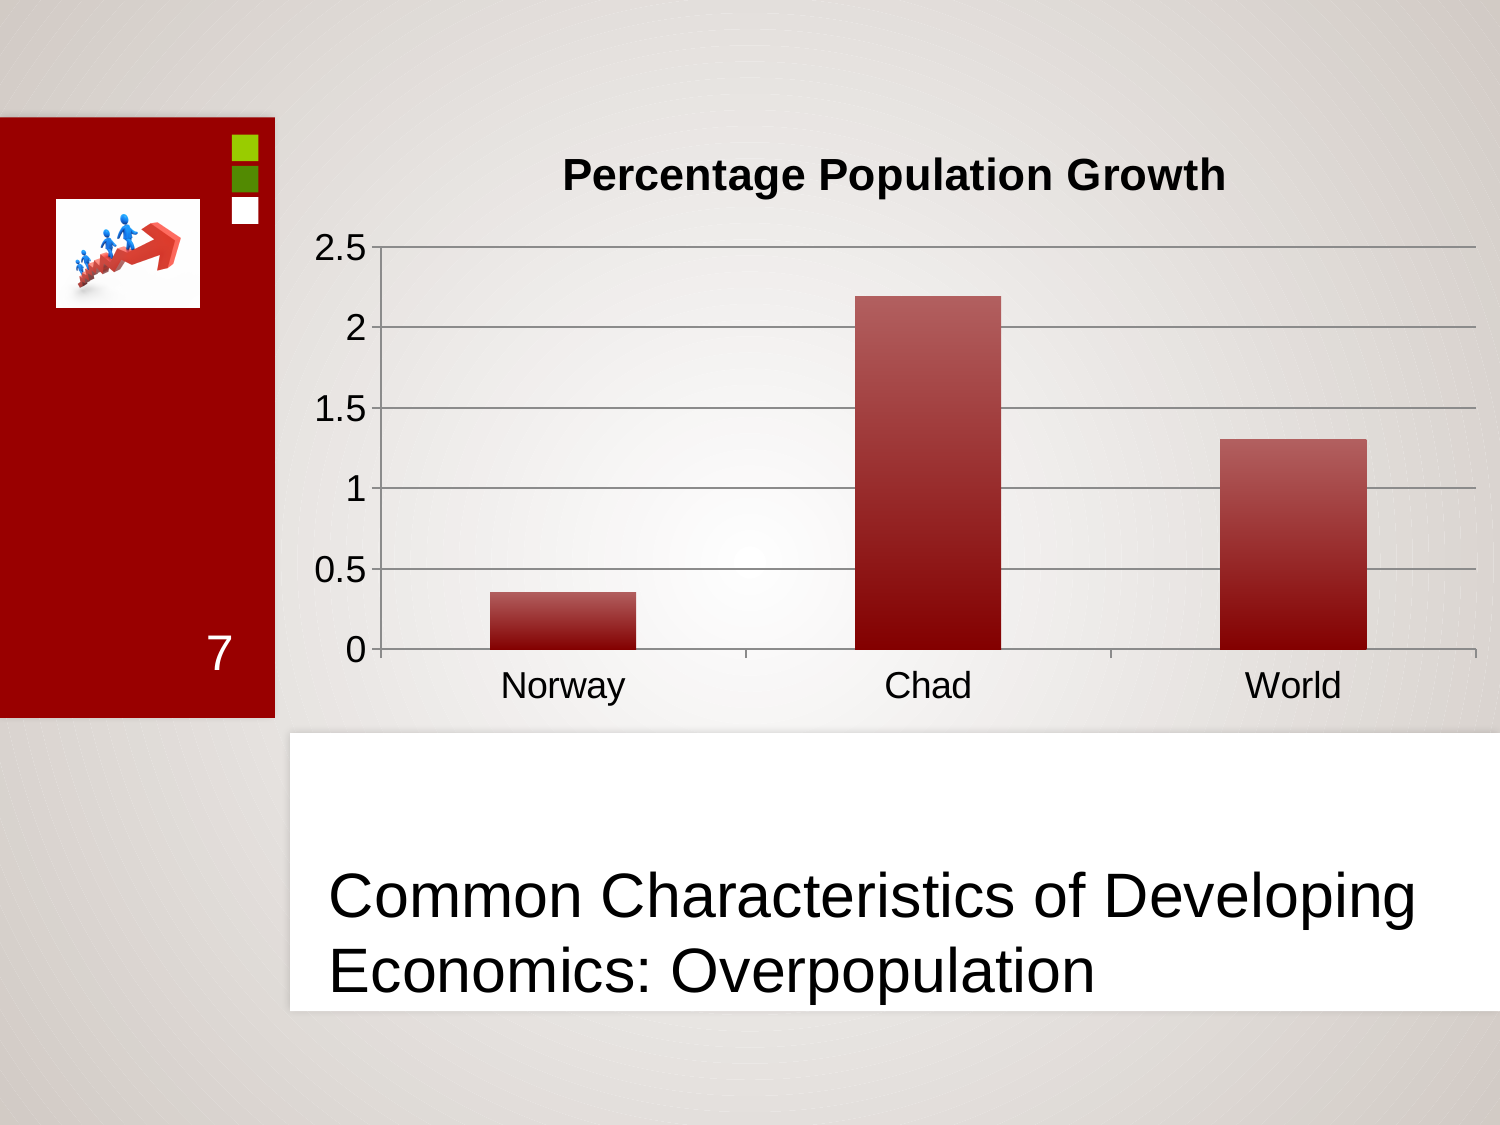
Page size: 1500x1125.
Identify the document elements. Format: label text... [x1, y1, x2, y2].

title Common Characteristics of Developing Economics: Overpopulation [313, 843, 1452, 1013]
chart [289, 116, 1500, 719]
picture [56, 199, 201, 308]
slide_number 7 [56, 600, 249, 701]
